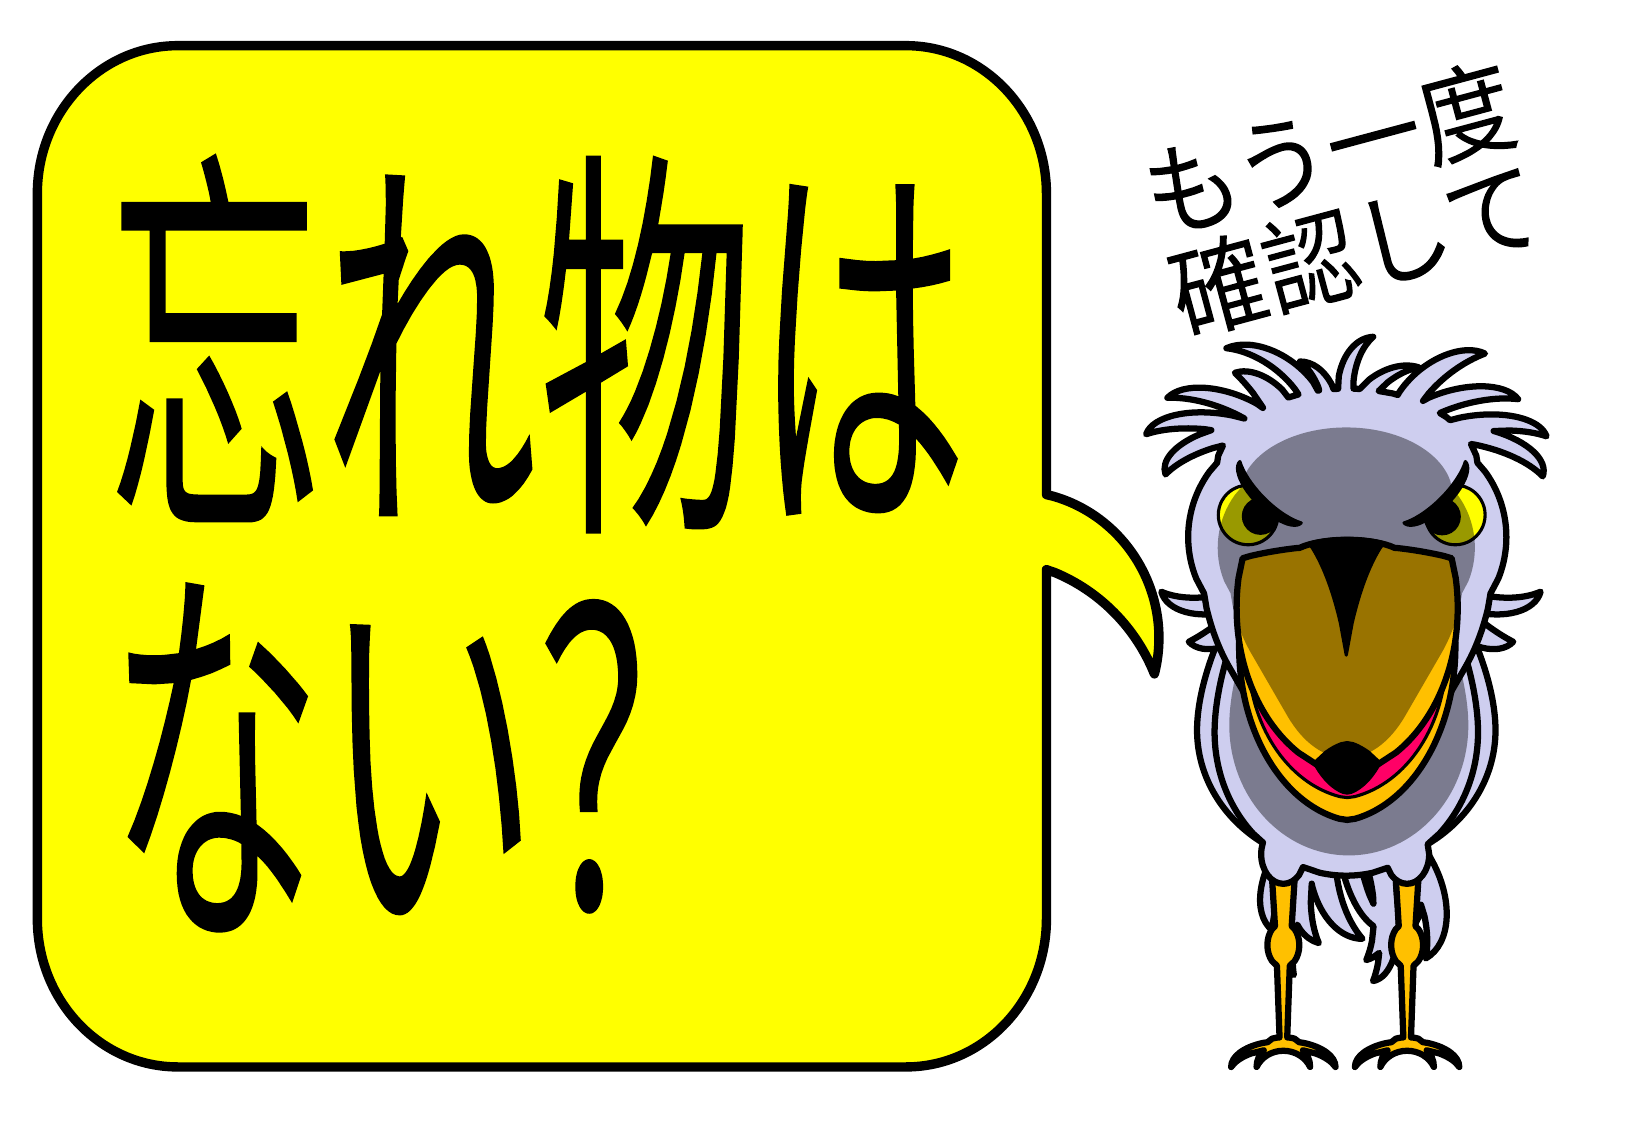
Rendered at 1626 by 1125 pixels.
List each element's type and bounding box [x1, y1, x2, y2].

text_box [1145, 336, 1547, 1068]
text_box [37, 45, 1140, 1067]
